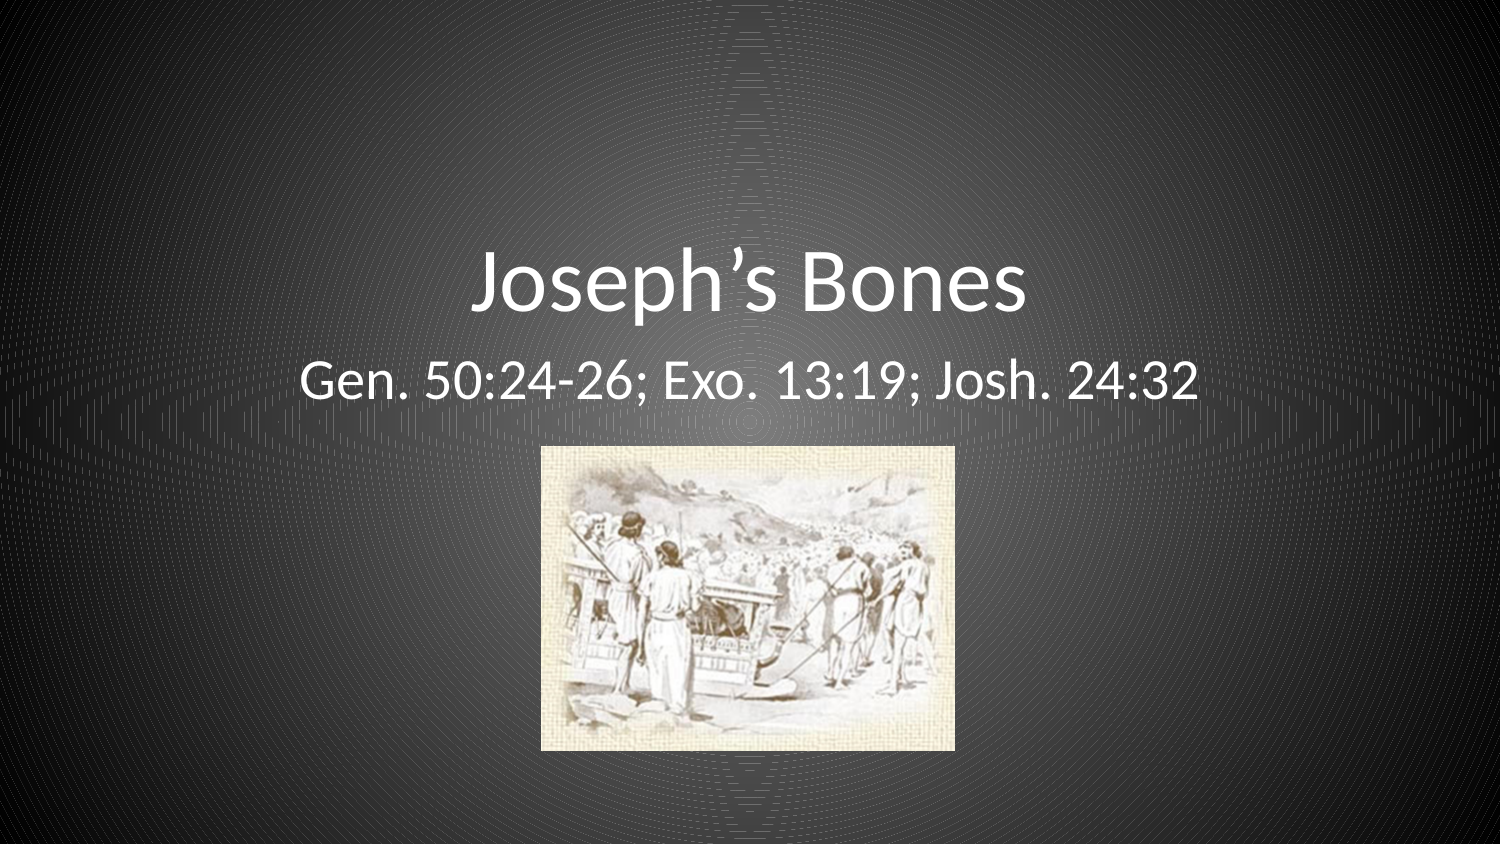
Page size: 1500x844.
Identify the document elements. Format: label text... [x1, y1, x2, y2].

subtitle Gen. 50:24-26; Exo. 13:19; Josh. 24:32 [225, 334, 1275, 550]
title Joseph’s Bones [112, 184, 1388, 366]
picture [541, 446, 955, 751]
